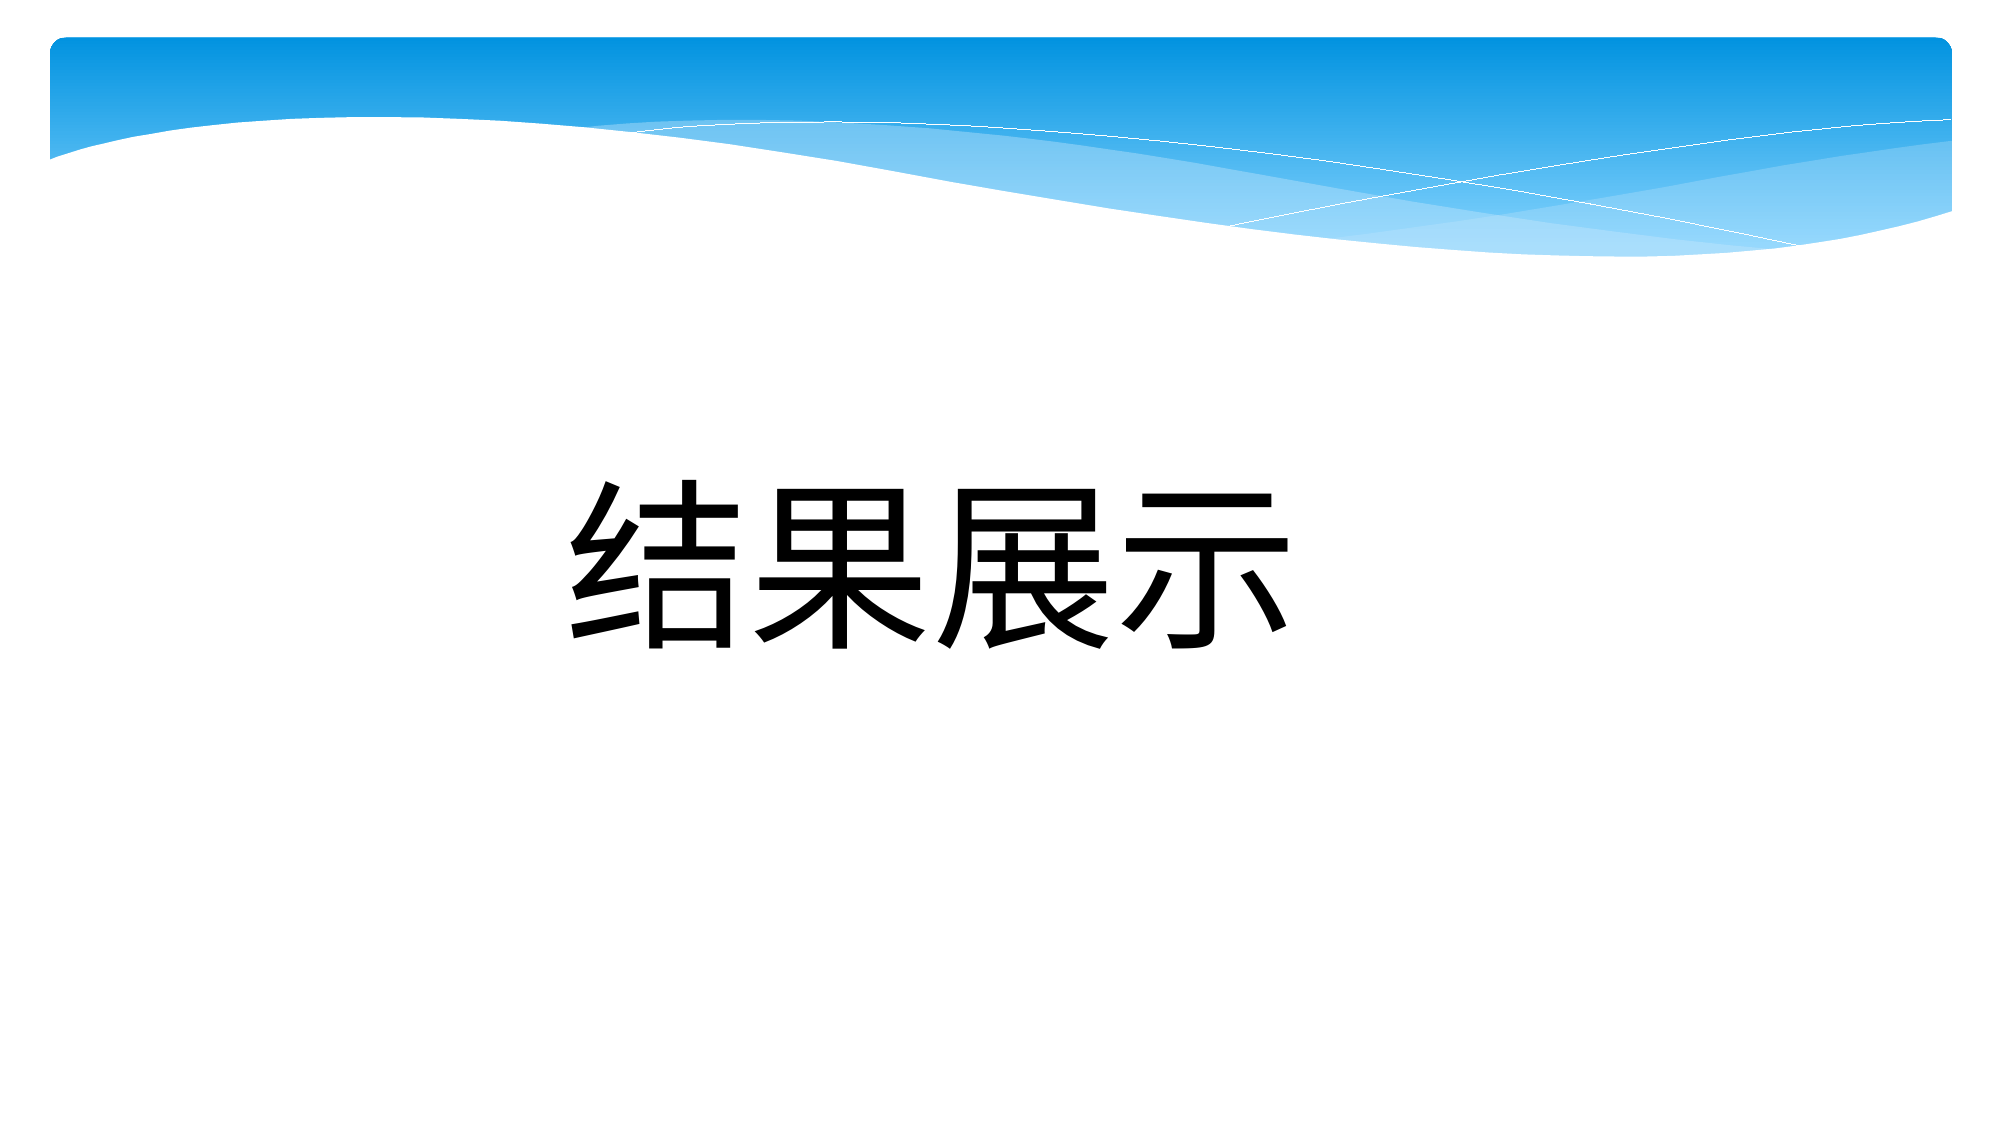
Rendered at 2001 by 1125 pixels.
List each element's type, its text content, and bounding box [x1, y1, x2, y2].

text_box 结果展示 [551, 443, 1379, 679]
